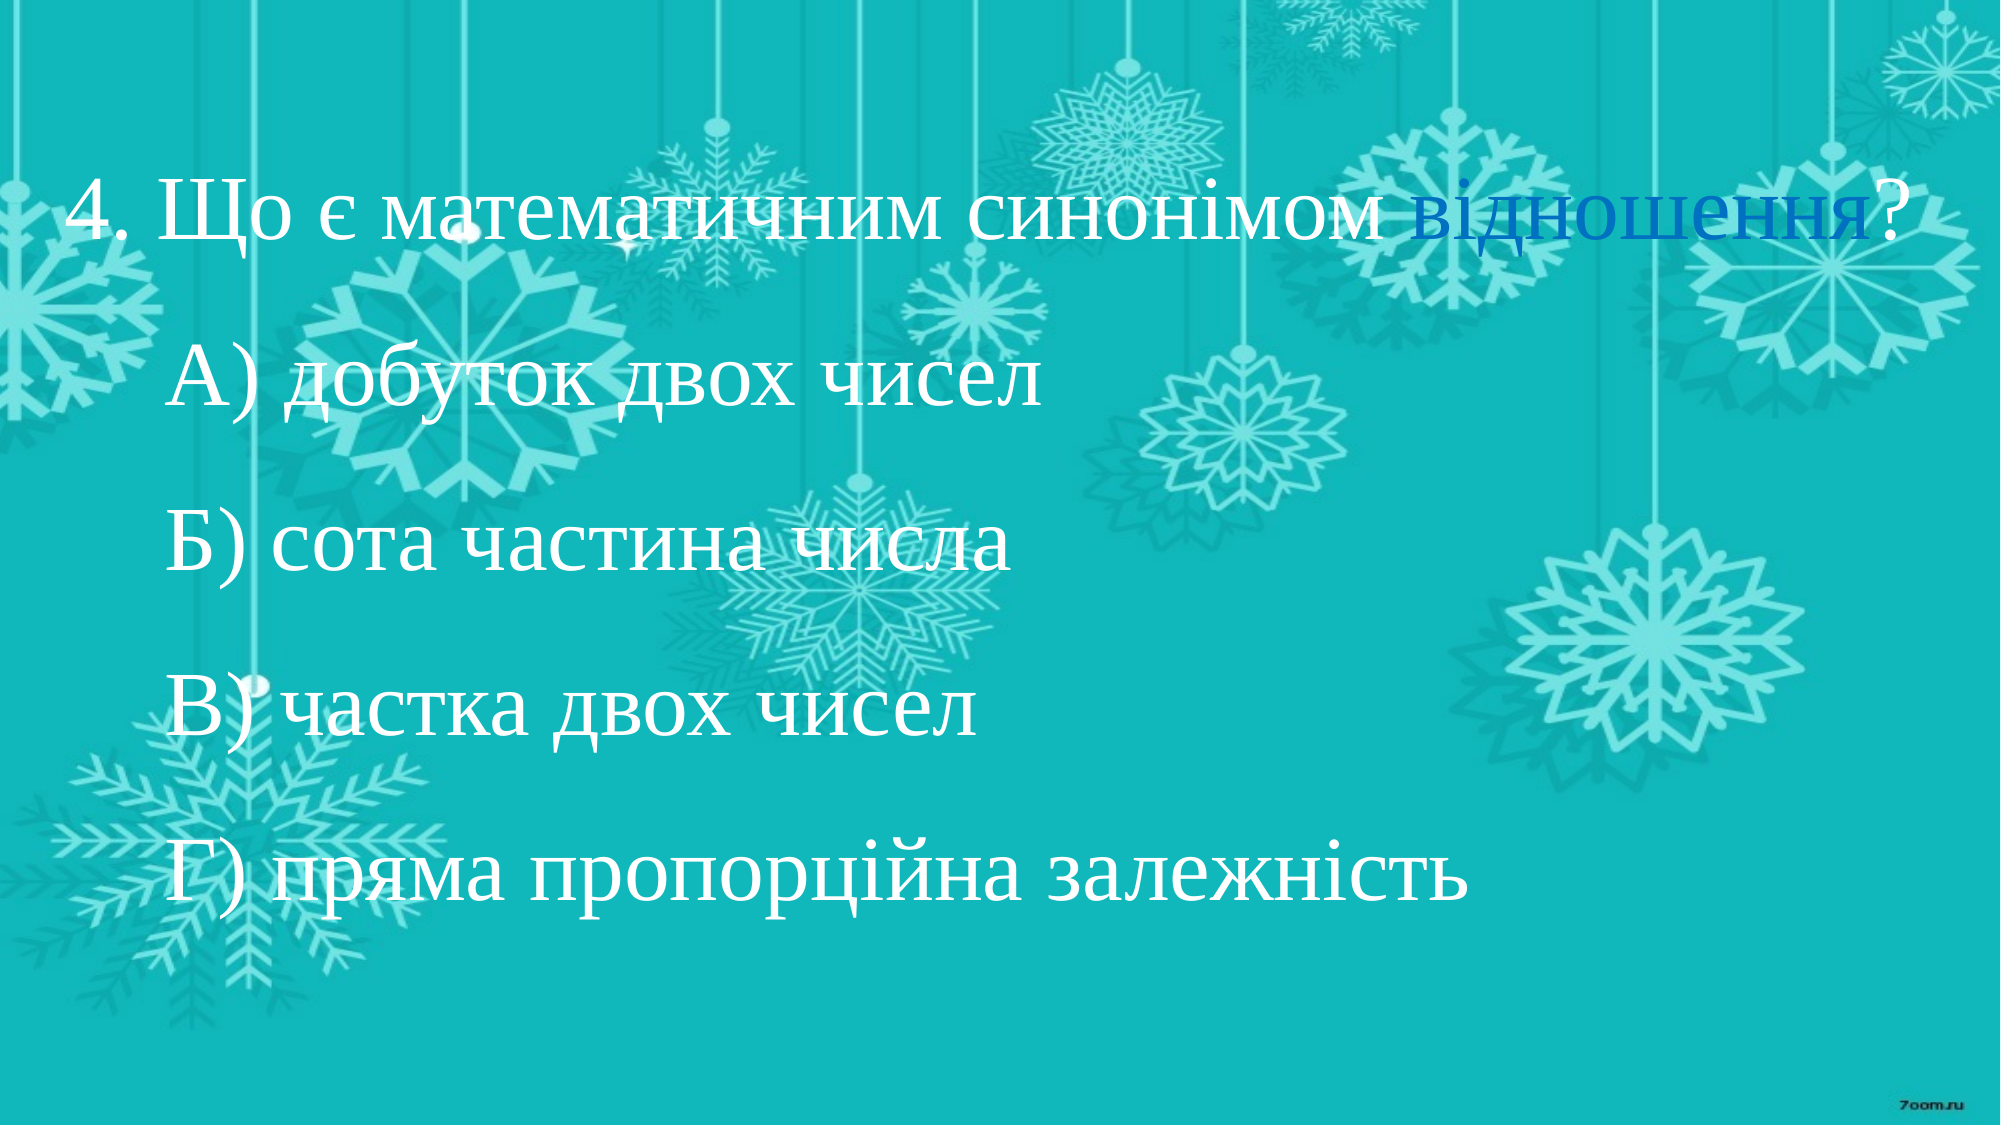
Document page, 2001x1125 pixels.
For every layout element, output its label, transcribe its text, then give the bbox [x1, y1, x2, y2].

picture [0, 0, 2001, 1125]
text_box 4. Що є математичним синонімом відношення? А) добуток двох чисел Б) сота частина числа В) частка двох чисел Г) пряма пропорційна залежність [0, 71, 2000, 927]
